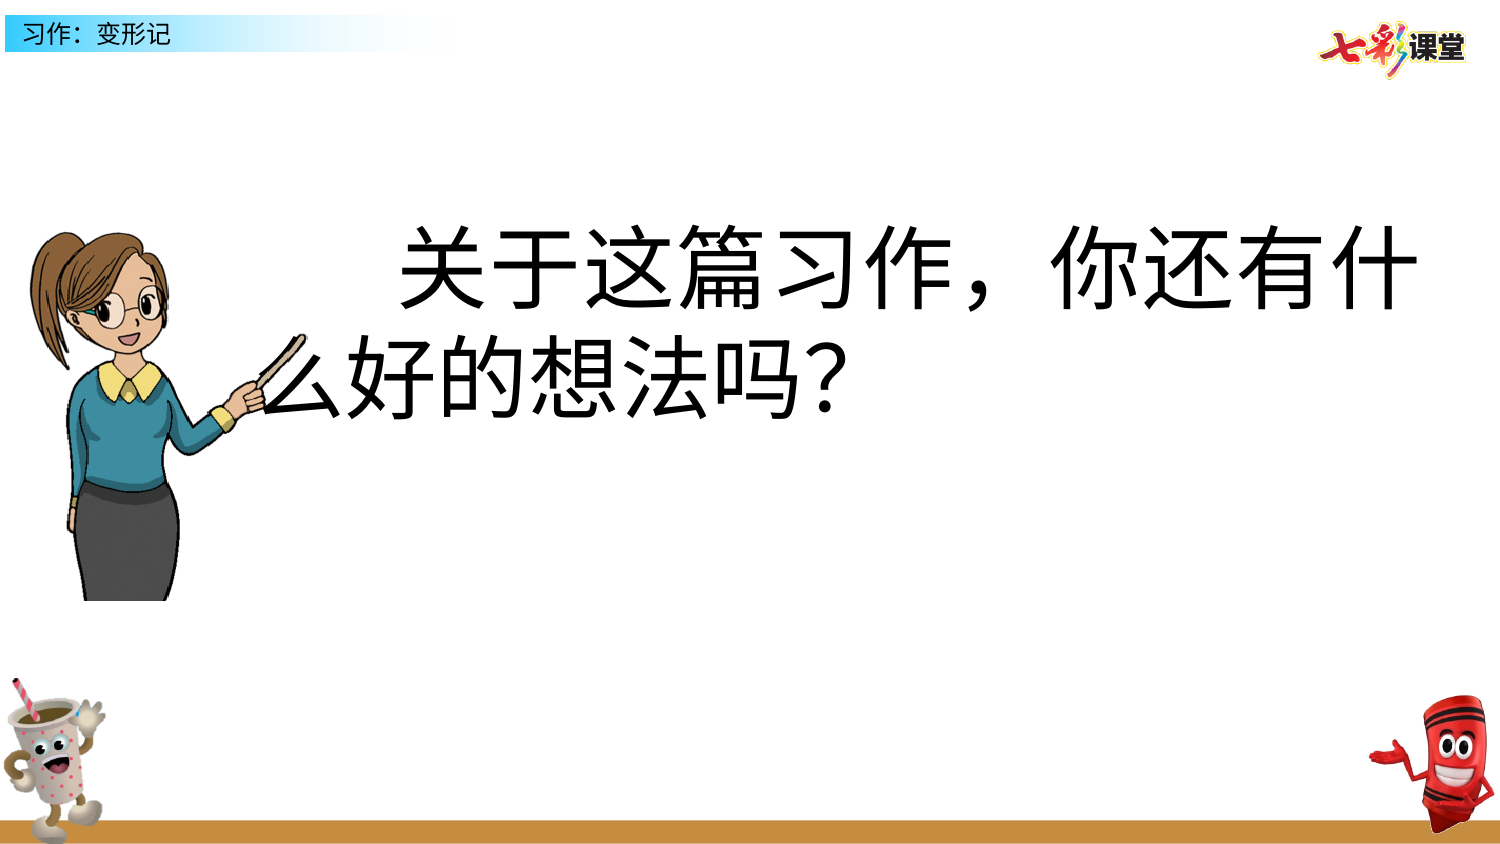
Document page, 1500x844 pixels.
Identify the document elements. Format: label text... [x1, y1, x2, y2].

picture [0, 678, 143, 844]
picture [1364, 678, 1500, 844]
text_box 关于这篇习作，你还有什么好的想法吗？ [312, 243, 1399, 402]
picture [1316, 20, 1468, 80]
picture [29, 231, 308, 601]
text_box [312, 238, 1403, 406]
